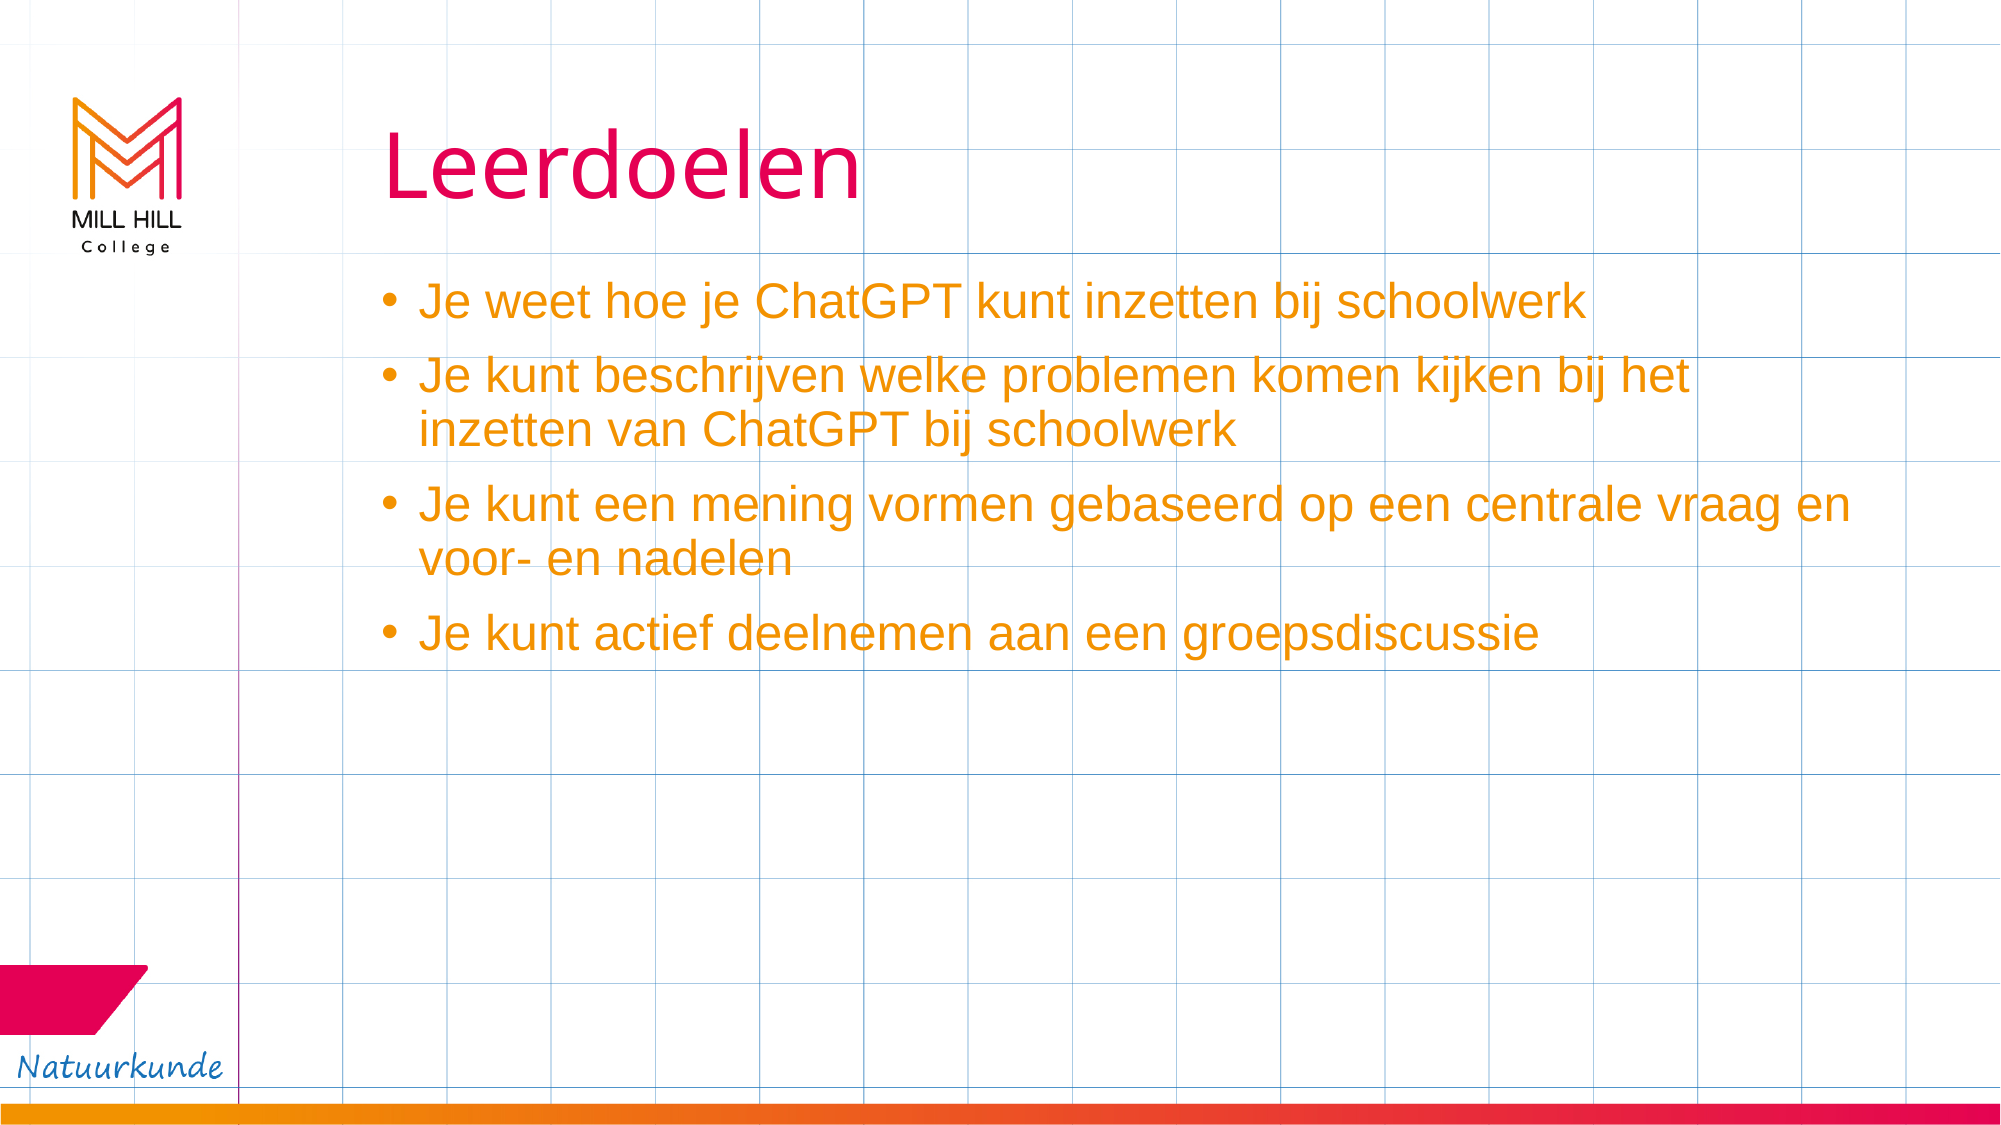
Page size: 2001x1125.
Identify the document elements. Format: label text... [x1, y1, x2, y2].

text_box Je weet hoe je ChatGPT kunt inzetten bij schoolwerk Je kunt beschrijven welke problemen komen kijken bij het inzetten van ChatGPT bij schoolwerk Je kunt een mening vormen gebaseerd op een centrale vraag en voor- en nadelen Je kunt actief deelnemen aan een groepsdiscussie [366, 267, 1884, 1022]
picture [0, 0, 2001, 1125]
title Leerdoelen [366, 59, 1884, 267]
